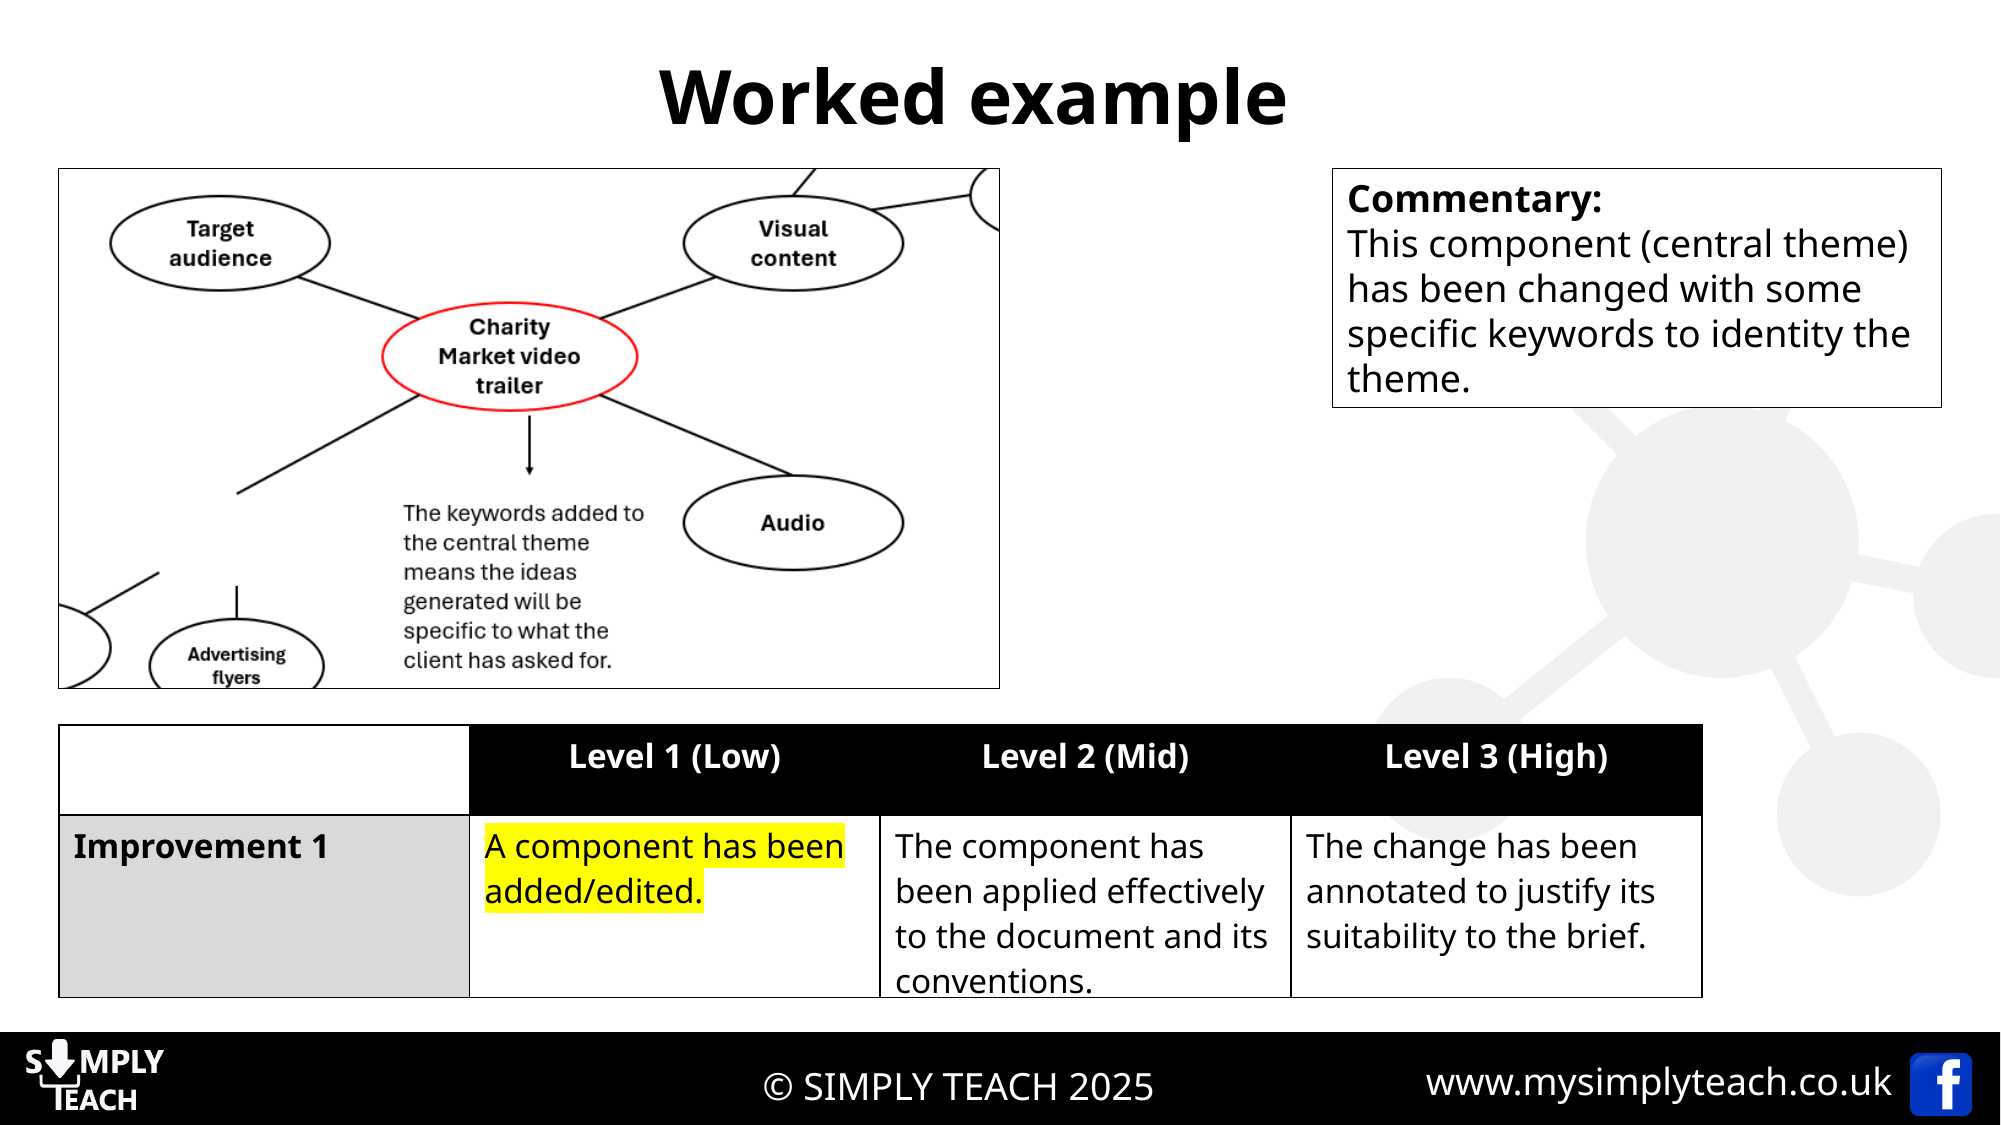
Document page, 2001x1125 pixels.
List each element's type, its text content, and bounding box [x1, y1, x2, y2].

table_cell The component has been applied effectively to the document and its conventions. [881, 816, 1290, 997]
table_cell A component has been added/edited. [470, 816, 879, 997]
table_cell The change has been annotated to justify its suitability to the brief. [1292, 816, 1701, 997]
text_box Commentary: This component (central theme) has been changed with some specific keywords to identity the theme. [1332, 168, 1942, 408]
table_cell Improvement 1 [60, 816, 469, 997]
table_header Level 3 (High) [1292, 726, 1701, 814]
table_header [60, 726, 469, 814]
table_header Level 2 (Mid) [881, 726, 1290, 814]
table_header Level 1 (Low) [470, 726, 879, 814]
text_box Worked example [184, 42, 1765, 147]
picture [58, 167, 1001, 689]
picture [15, 1033, 182, 1122]
picture [1907, 1050, 1975, 1119]
